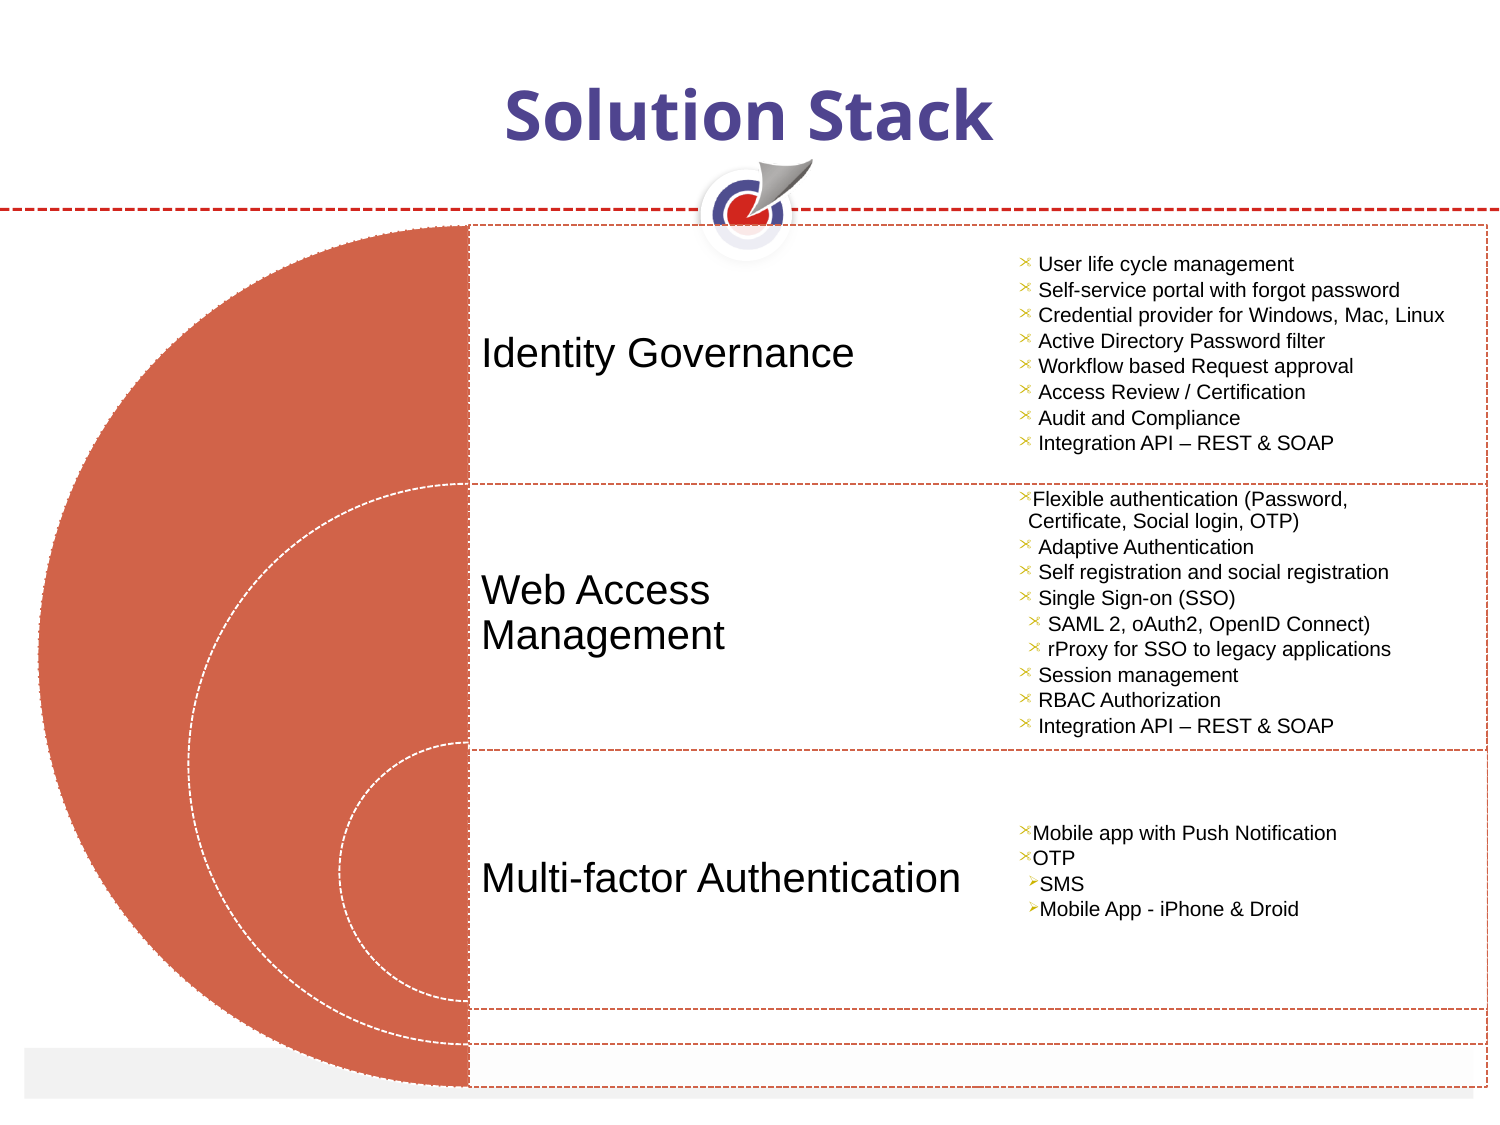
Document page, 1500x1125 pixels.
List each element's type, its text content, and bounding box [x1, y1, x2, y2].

picture [712, 162, 813, 224]
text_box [37, 224, 1488, 1088]
title Solution Stack [49, 37, 1450, 162]
